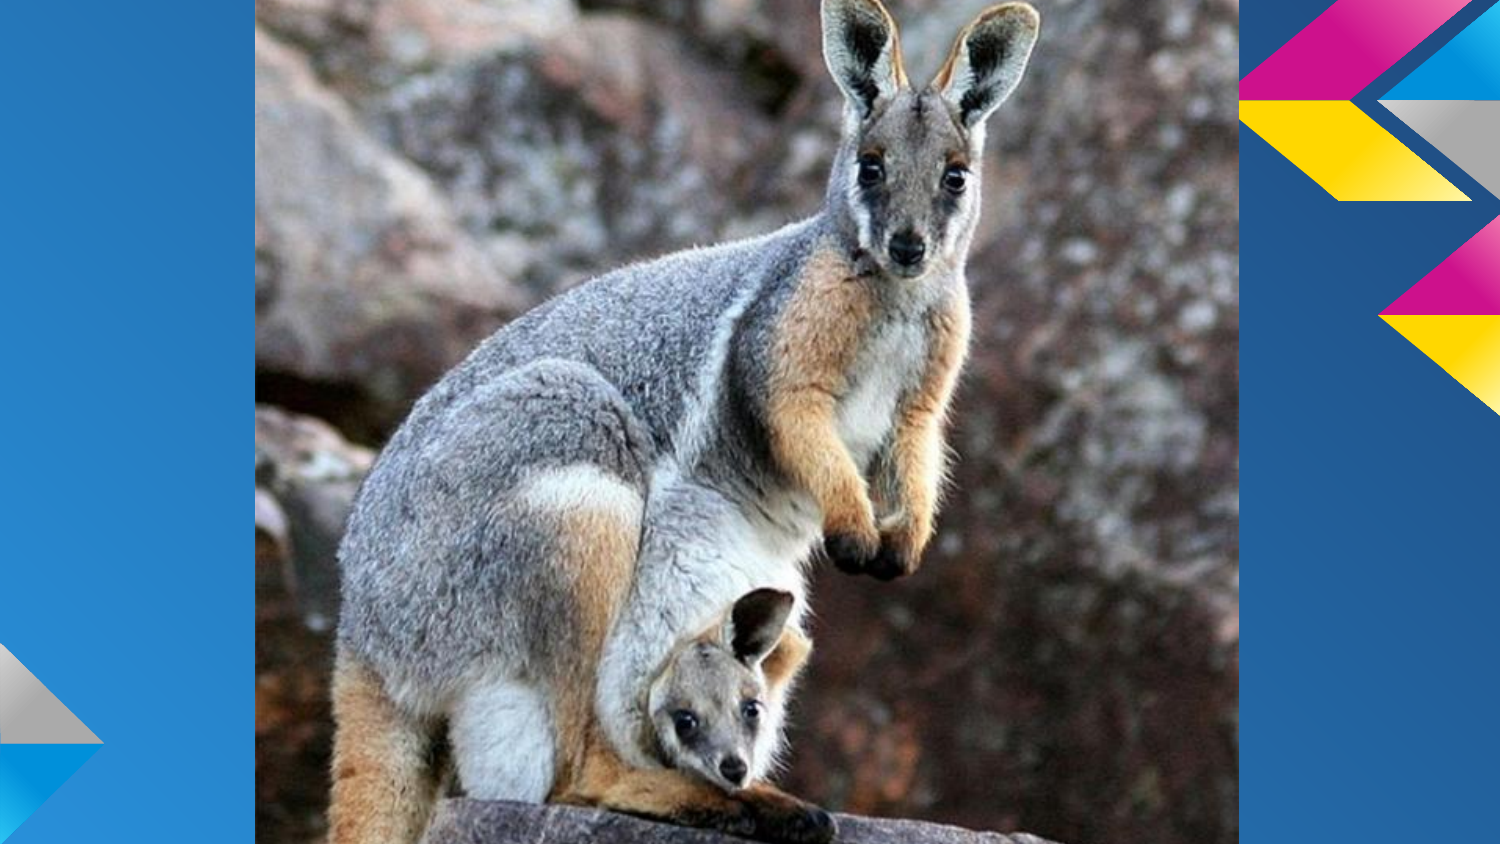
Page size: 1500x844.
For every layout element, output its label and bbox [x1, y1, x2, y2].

picture [255, 0, 1239, 844]
